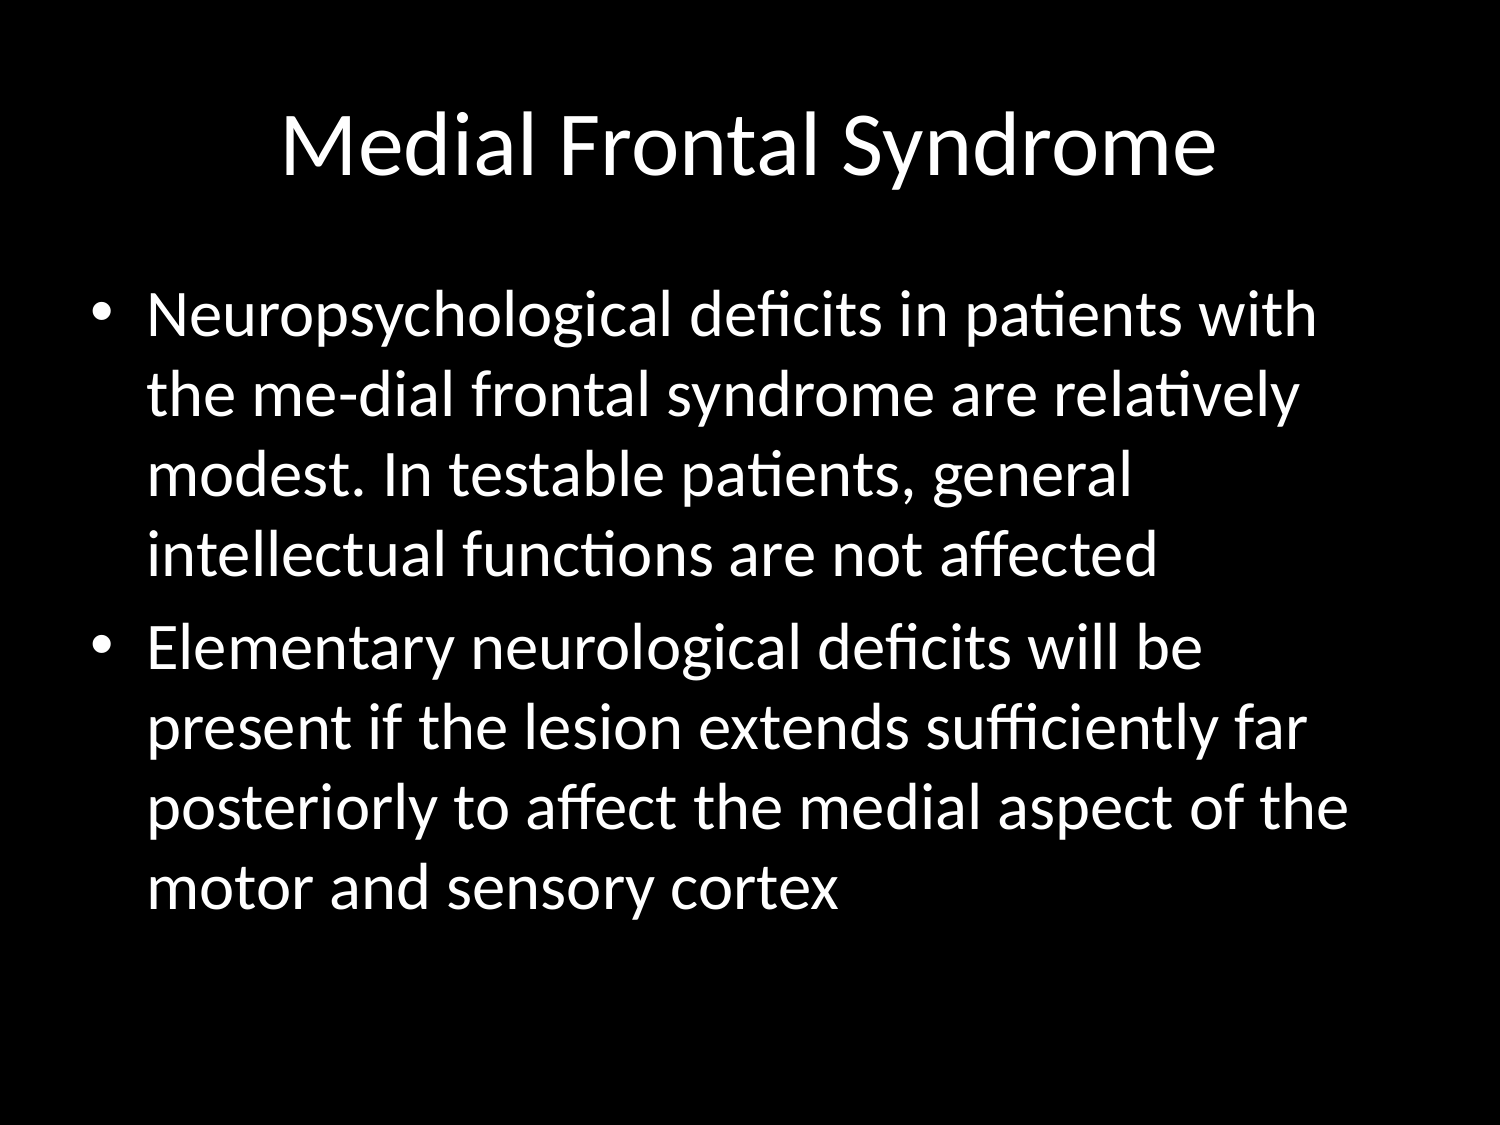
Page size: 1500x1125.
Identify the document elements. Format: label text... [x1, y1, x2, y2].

list Neuropsychological deficits in patients with the me-dial frontal syndrome are relatively modest. In testable patients, general intellectual functions are not affected Elementary neurological deficits will be present if the lesion extends sufficiently far posteriorly to affect the medial aspect of the motor and sensory cortex [75, 262, 1425, 1005]
title Medial Frontal Syndrome [75, 45, 1425, 233]
